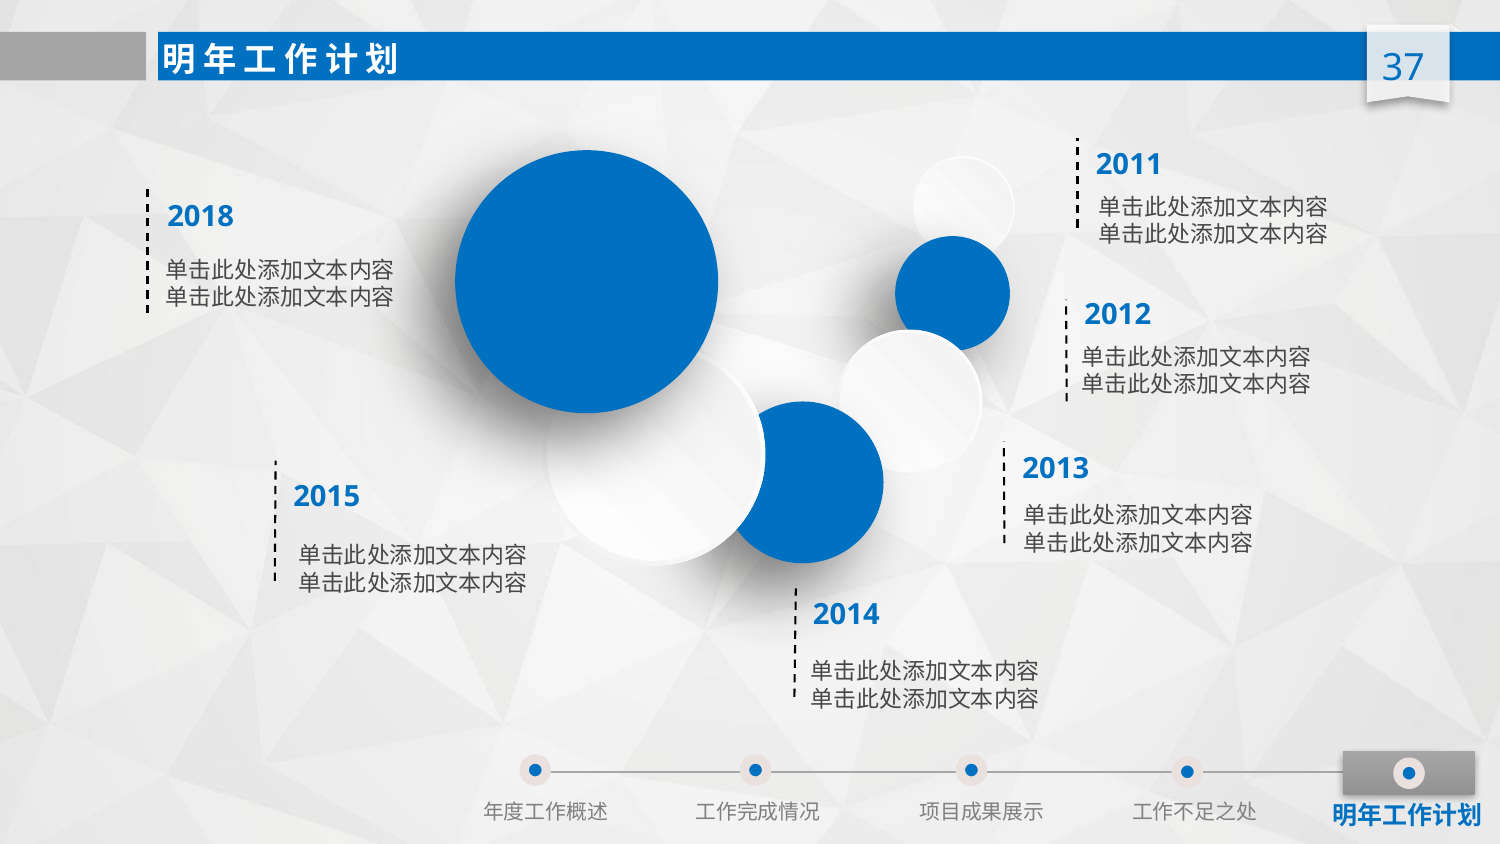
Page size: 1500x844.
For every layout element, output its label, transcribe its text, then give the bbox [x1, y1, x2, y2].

text_box 单击此处添加文本内容 单击此处添加文本内容 [150, 248, 411, 318]
picture [0, 0, 1500, 31]
text_box 明 年 工 作 计 划 [147, 31, 491, 86]
text_box 2018 [152, 190, 250, 240]
text_box [893, 256, 1012, 342]
text_box 单击此处添加文本内容 单击此处添加文本内容 [795, 649, 1056, 720]
text_box [453, 148, 721, 406]
text_box 2011 [1081, 138, 1178, 188]
text_box 2014 [798, 588, 895, 638]
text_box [911, 156, 1015, 260]
text_box 2012 [1069, 287, 1167, 338]
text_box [836, 329, 983, 476]
text_box 单击此处添加文本内容 单击此处添加文本内容 [1071, 334, 1327, 405]
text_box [542, 342, 766, 566]
text_box 单击此处添加文本内容 单击此处添加文本内容 [283, 533, 544, 604]
picture [0, 81, 1500, 844]
text_box 单击此处添加文本内容 单击此处添加文本内容 [1009, 493, 1269, 564]
text_box 2015 [280, 470, 376, 520]
text_box 单击此处添加文本内容 单击此处添加文本内容 [1084, 184, 1344, 255]
text_box [769, 399, 886, 566]
text_box 2013 [1007, 441, 1105, 492]
